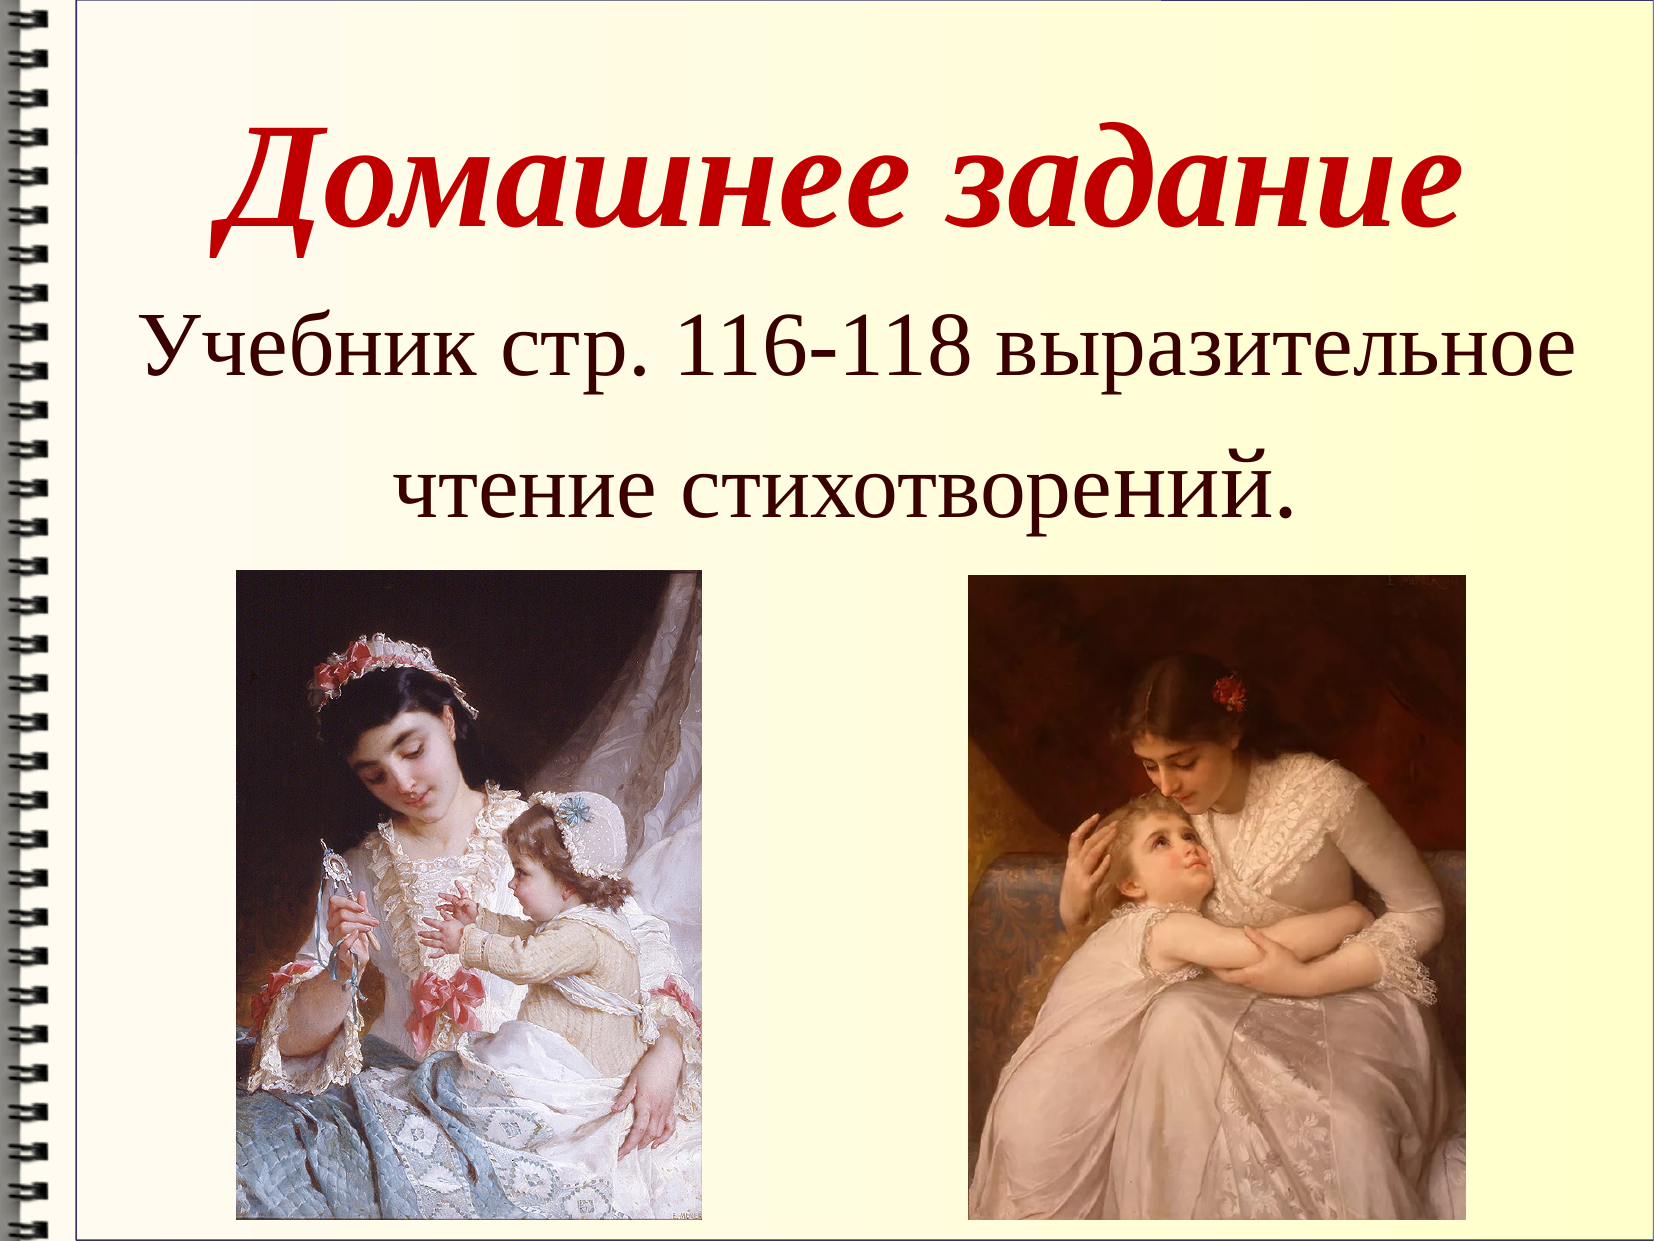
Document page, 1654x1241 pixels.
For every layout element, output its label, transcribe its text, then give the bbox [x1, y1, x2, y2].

picture [968, 575, 1466, 1220]
picture [235, 570, 702, 1220]
picture [0, 0, 75, 1241]
list Учебник стр. 116-118 выразительное чтение стихотворений. [121, 289, 1595, 562]
title Домашнее задание [153, 40, 1534, 289]
